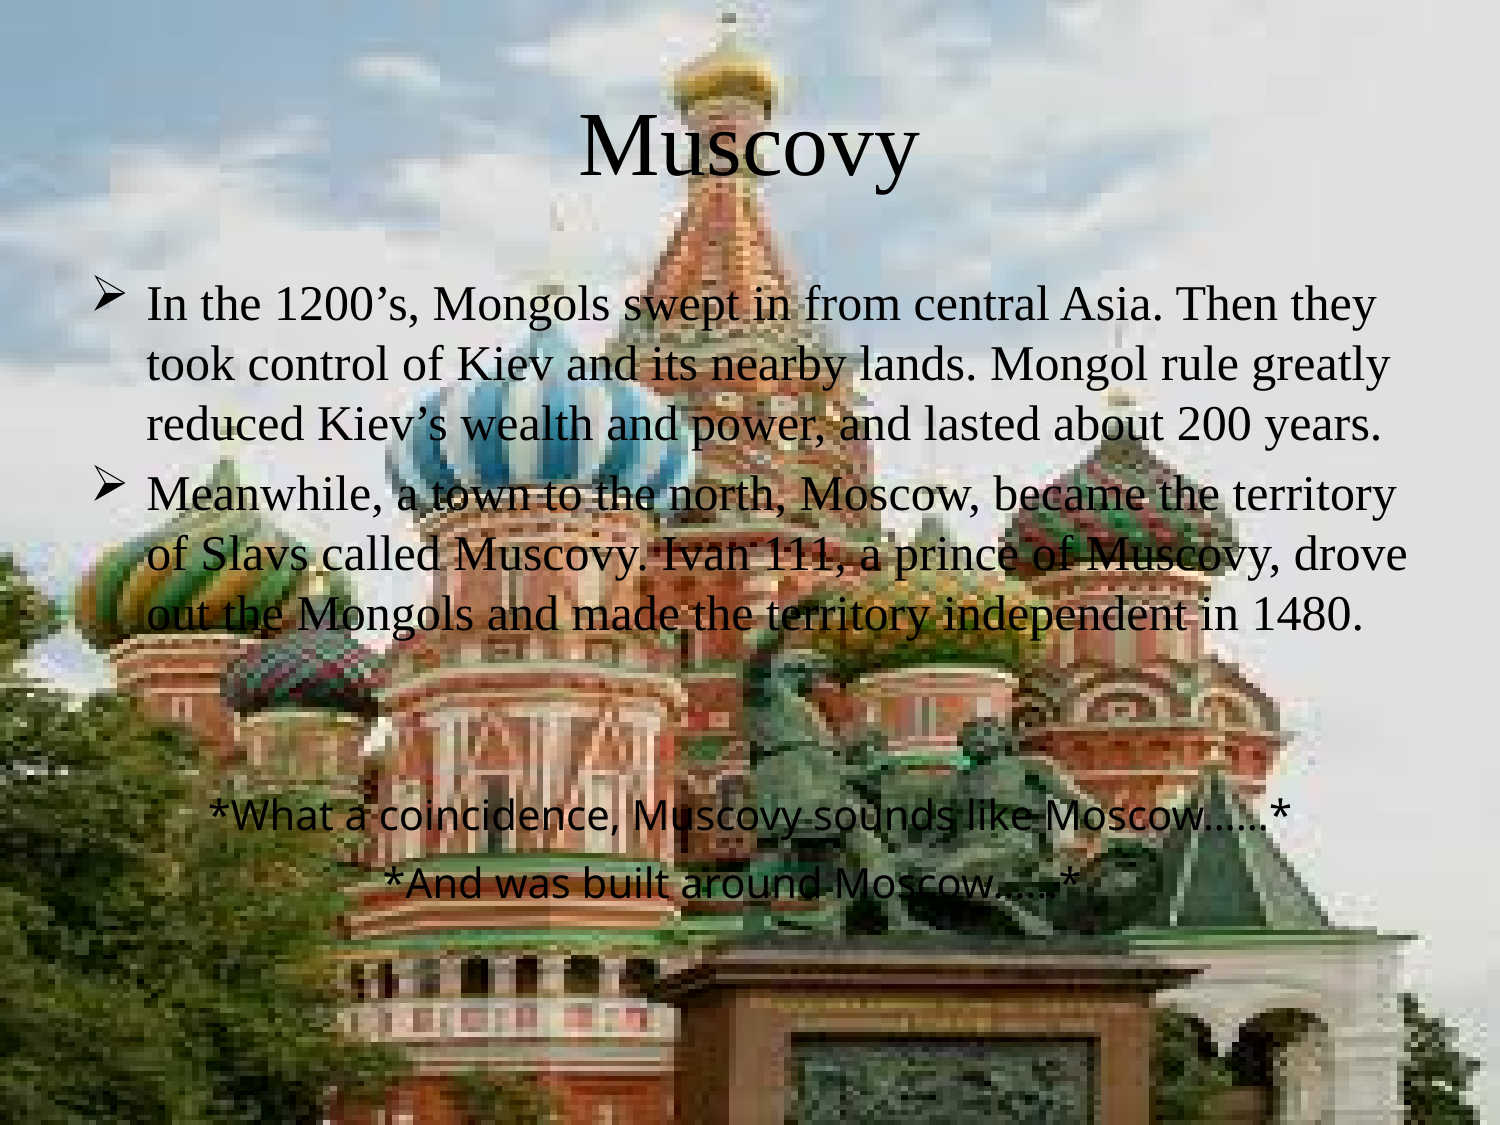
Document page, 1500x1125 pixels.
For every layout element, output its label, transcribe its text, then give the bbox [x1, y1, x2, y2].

title Muscovy [75, 45, 1425, 233]
picture [0, 0, 1500, 1125]
list In the 1200’s, Mongols swept in from central Asia. Then they took control of Kiev and its nearby lands. Mongol rule greatly reduced Kiev’s wealth and power, and lasted about 200 years. Meanwhile, a town to the north, Moscow, became the territory of Slavs called Muscovy. Ivan 111, a prince of Muscovy, drove out the Mongols and made the territory independent in 1480. *What a coincidence, Muscovy sounds like Moscow……* *And was built around Moscow……* [75, 262, 1425, 1005]
